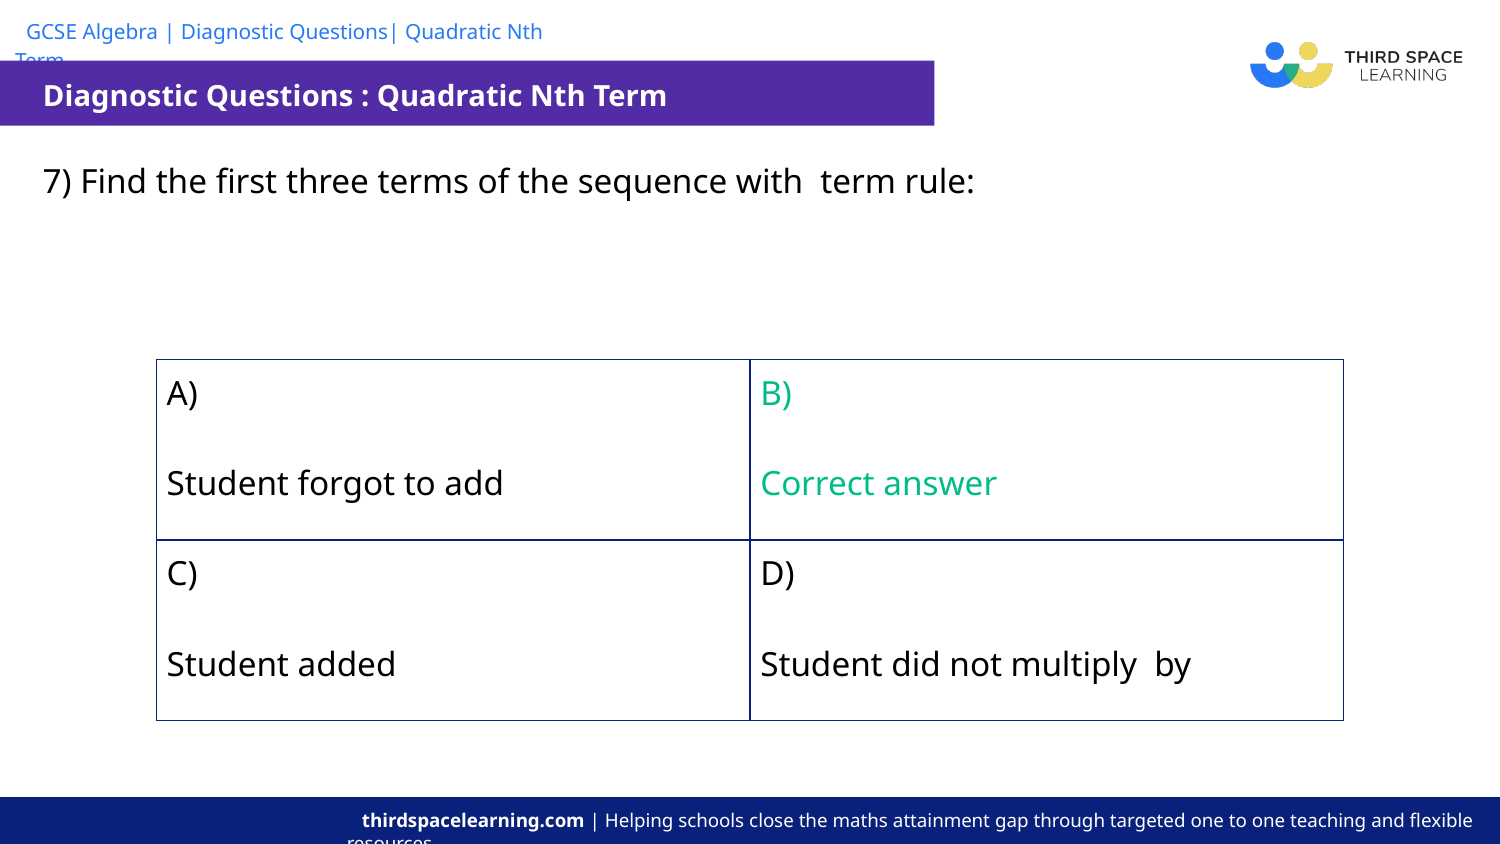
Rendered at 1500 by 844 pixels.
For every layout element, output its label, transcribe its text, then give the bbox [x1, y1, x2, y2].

text_box Diagnostic Questions : Quadratic Nth Term [27, 61, 778, 127]
picture [1250, 33, 1465, 99]
